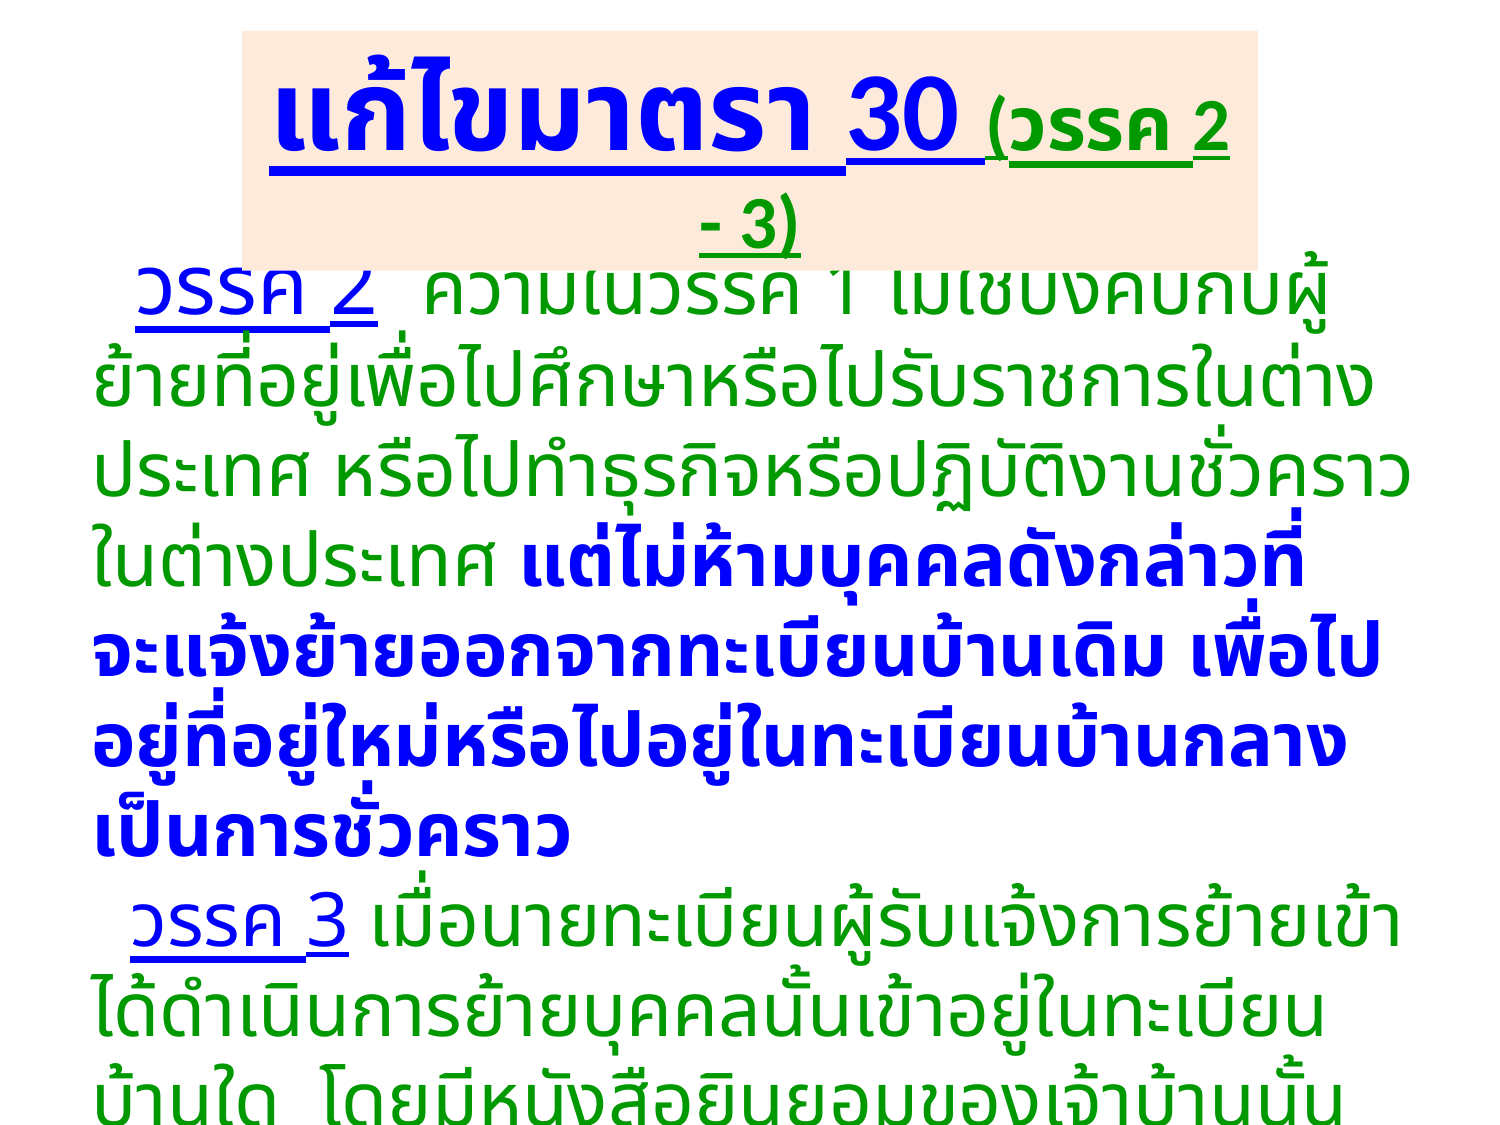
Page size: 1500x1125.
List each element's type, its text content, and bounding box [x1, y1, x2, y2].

text_box แก้ไขมาตรา 30 (วรรค 2 - 3) [242, 30, 1258, 271]
text_box วรรค 2 ความในวรรค 1 ไม่ใช้บังคับกับผู้ย้ายที่อยู่เพื่อไปศึกษาหรือไปรับราชการในต่างประเทศ หรือไปทำธุรกิจหรือปฏิบัติงานชั่วคราวในต่างประเทศ แต่ไม่ห้ามบุคคลดังกล่าวที่จะแจ้งย้ายออกจากทะเบียนบ้านเดิม เพื่อไปอยู่ที่อยู่ใหม่หรือไปอยู่ในทะเบียนบ้านกลางเป็นการชั่วคราว วรรค 3 เมื่อนายทะเบียนผู้รับแจ้งการย้ายเข้า ได้ดำเนินการย้ายบุคคลนั้นเข้าอยู่ในทะเบียนบ้านใด โดยมีหนังสือยินยอมของเจ้าบ้านนั้นแล้ว เจ้าบ้านดังกล่าวไม่มีหน้าที่ต้องแจ้งตามมาตรา ๓๐/๑ อีก” [76, 223, 1436, 1125]
